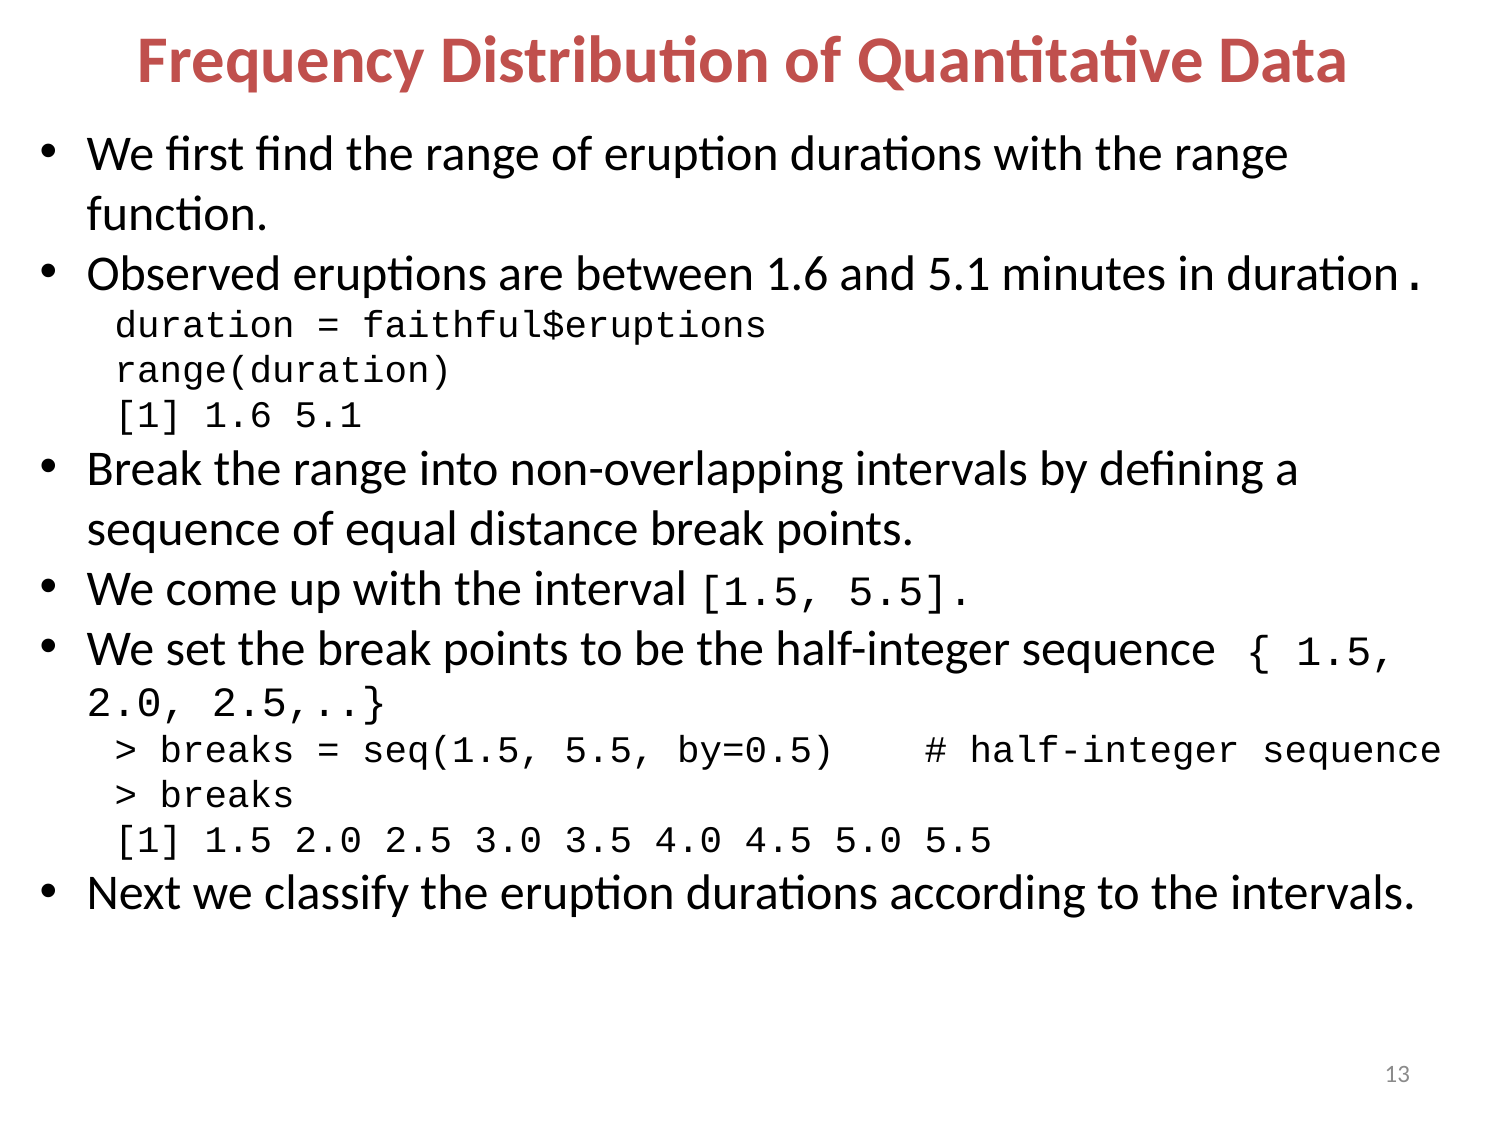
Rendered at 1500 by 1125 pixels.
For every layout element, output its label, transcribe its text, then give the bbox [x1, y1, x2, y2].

text_box We first find the range of eruption durations with the range function. Observed eruptions are between 1.6 and 5.1 minutes in duration. duration = faithful$eruptions range(duration) [1] 1.6 5.1 Break the range into non-overlapping intervals by defining a sequence of equal distance break points. We come up with the interval [1.5, 5.5]. We set the break points to be the half-integer sequence { 1.5, 2.0, 2.5,..} > breaks = seq(1.5, 5.5, by=0.5) # half-integer sequence > breaks [1] 1.5 2.0 2.5 3.0 3.5 4.0 4.5 5.0 5.5 Next we classify the eruption durations according to the intervals. [24, 112, 1463, 928]
slide_number 13 [1074, 1042, 1425, 1103]
title Frequency Distribution of Quantitative Data [106, 6, 1382, 107]
